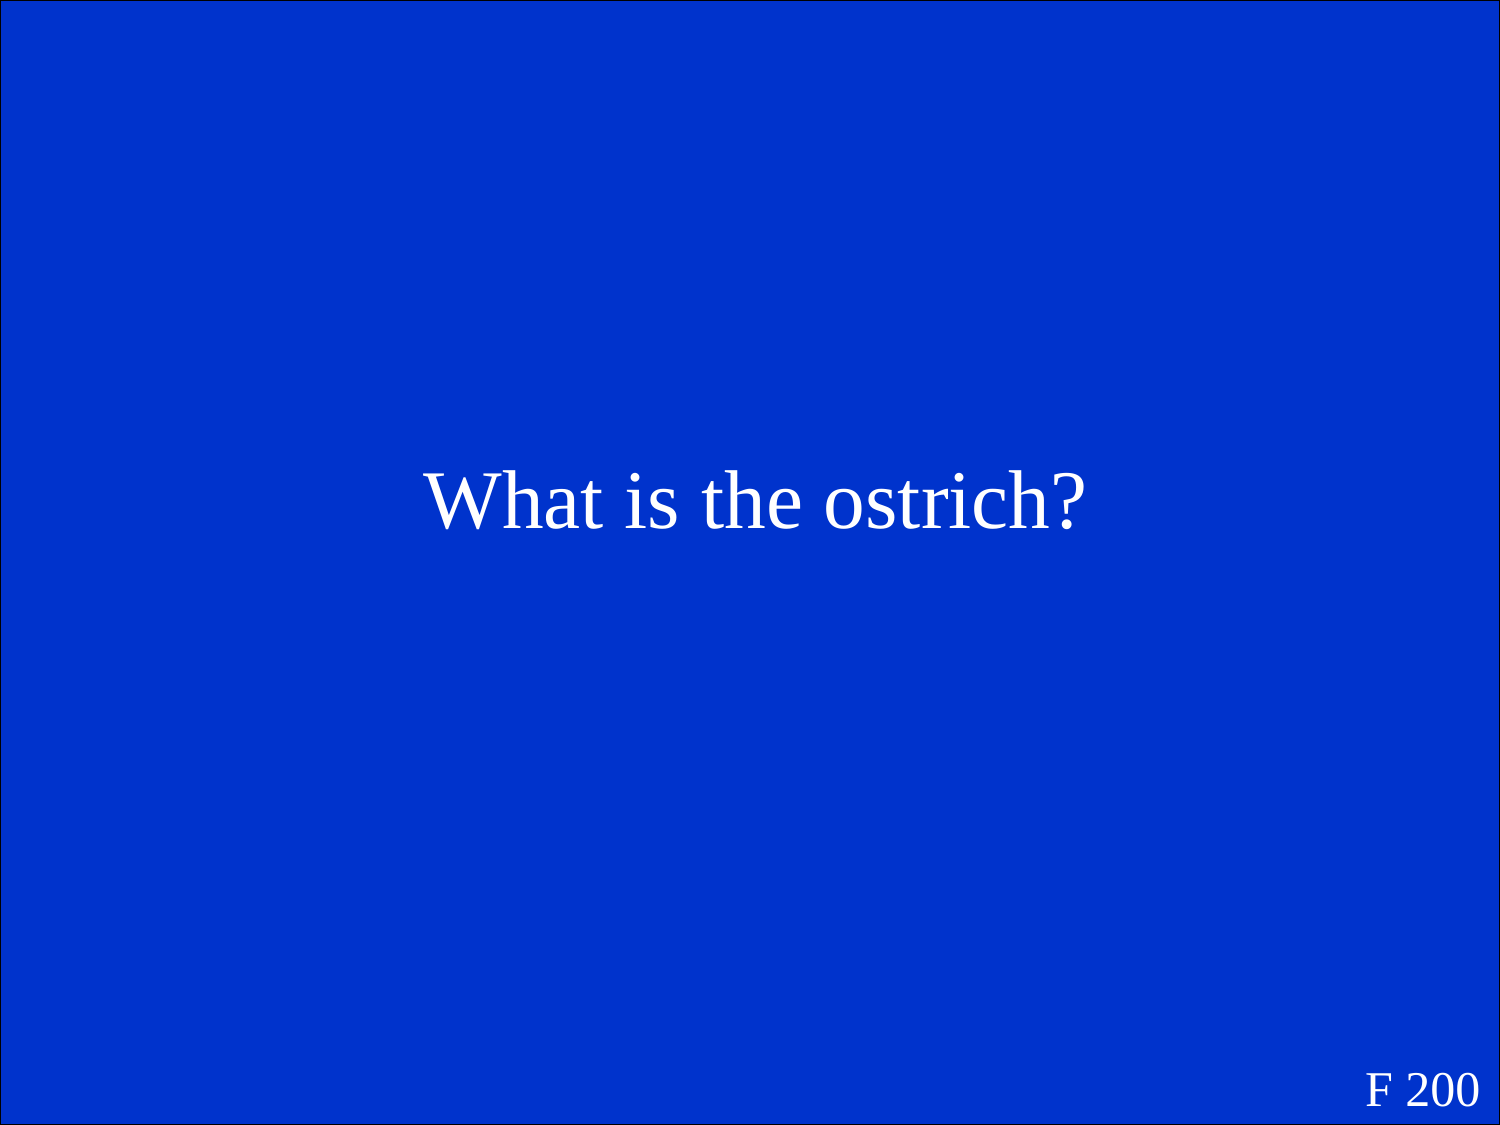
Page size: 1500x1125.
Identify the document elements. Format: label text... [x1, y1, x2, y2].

text_box F 200 [1350, 1049, 1496, 1125]
text_box What is the ostrich? [237, 437, 1275, 553]
text_box [0, 0, 1500, 1125]
